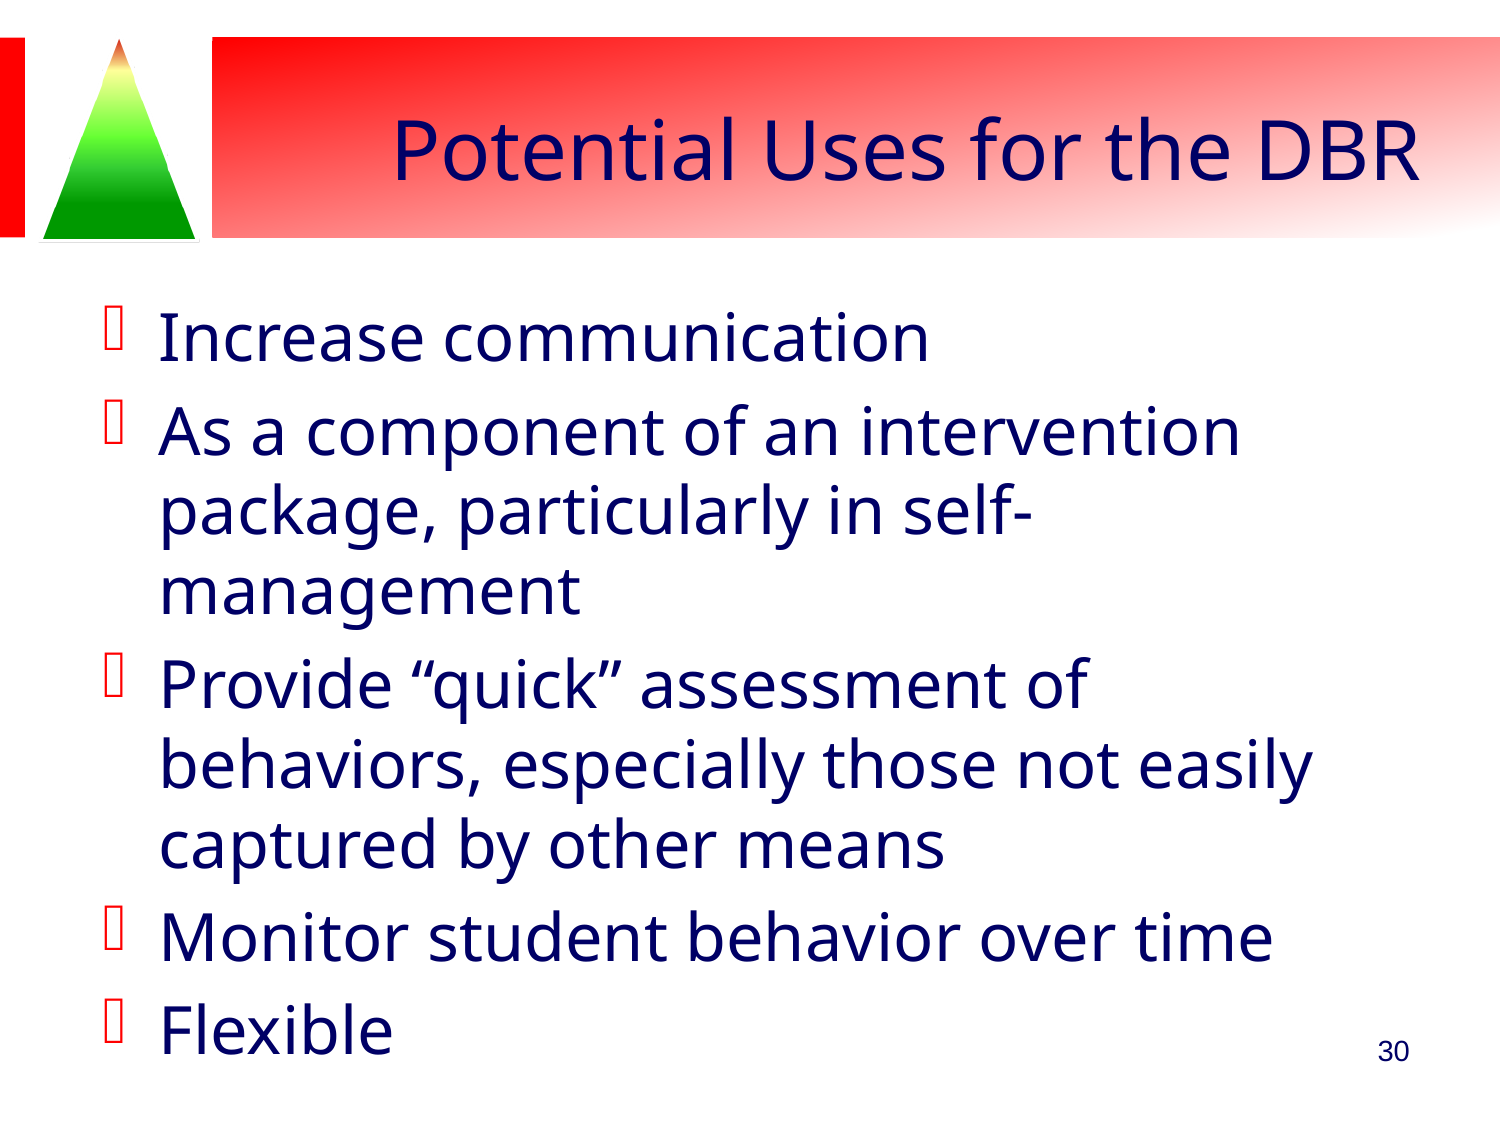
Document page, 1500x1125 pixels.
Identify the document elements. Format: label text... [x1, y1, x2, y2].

list Increase communication As a component of an intervention package, particularly in self-management Provide “quick” assessment of behaviors, especially those not easily captured by other means Monitor student behavior over time Flexible [87, 287, 1351, 993]
title Potential Uses for the DBR [312, 44, 1500, 251]
slide_number 30 [1074, 1024, 1426, 1103]
picture [37, 30, 200, 243]
